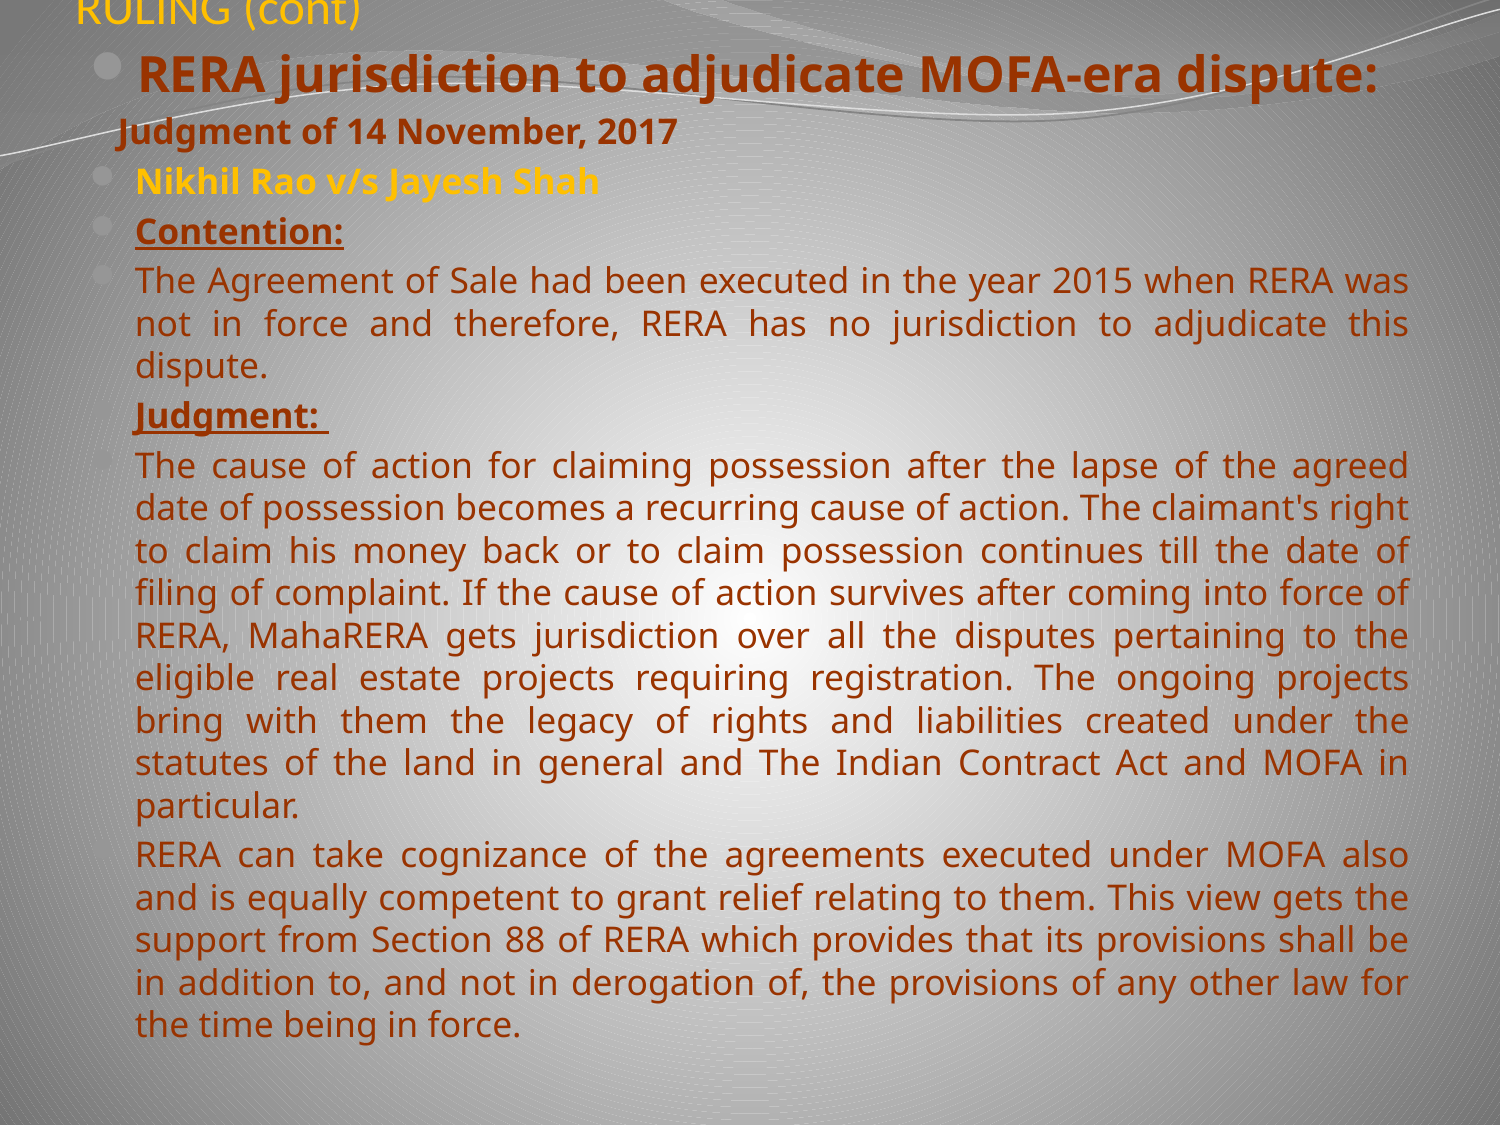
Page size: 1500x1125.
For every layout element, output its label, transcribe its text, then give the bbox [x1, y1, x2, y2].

list RERA jurisdiction to adjudicate MOFA-era dispute: Judgment of 14 November, 2017 Nikhil Rao v/s Jayesh Shah Contention: The Agreement of Sale had been executed in the year 2015 when RERA was not in force and therefore, RERA has no jurisdiction to adjudicate this dispute. Judgment: The cause of action for claiming possession after the lapse of the agreed date of possession becomes a recurring cause of action. The claimant's right to claim his money back or to claim possession continues till the date of filing of complaint. If the cause of action survives after coming into force of RERA, MahaRERA gets jurisdiction over all the disputes pertaining to the eligible real estate projects requiring registration. The ongoing projects bring with them the legacy of rights and liabilities created under the statutes of the land in general and The Indian Contract Act and MOFA in particular. RERA can take cognizance of the agreements executed under MOFA also and is equally competent to grant relief relating to them. This view gets the support from Section 88 of RERA which provides that its provisions shall be in addition to, and not in derogation of, the provisions of any other law for the time being in force. [75, 35, 1425, 1090]
title RULING (cont) [75, 0, 1425, 35]
